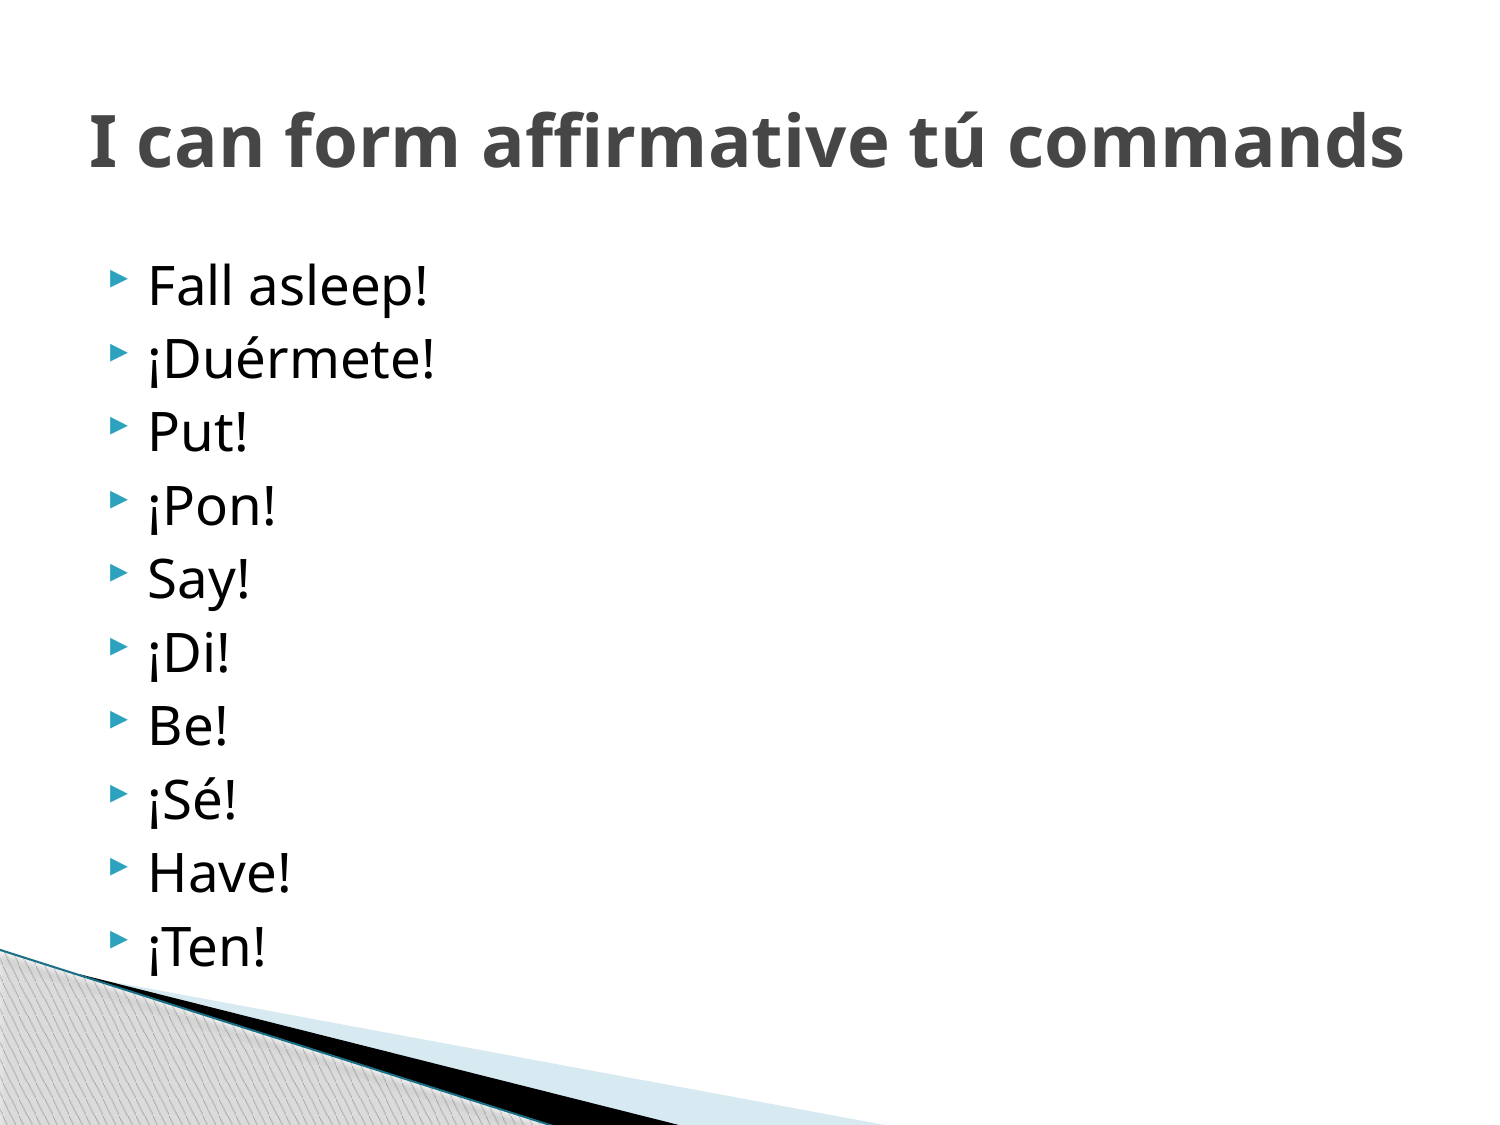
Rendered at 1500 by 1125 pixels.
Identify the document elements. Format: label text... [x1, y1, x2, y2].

title I can form affirmative tú commands [75, 45, 1425, 233]
list Fall asleep! ¡Duérmete! Put! ¡Pon! Say! ¡Di! Be! ¡Sé! Have! ¡Ten! [75, 243, 1425, 986]
